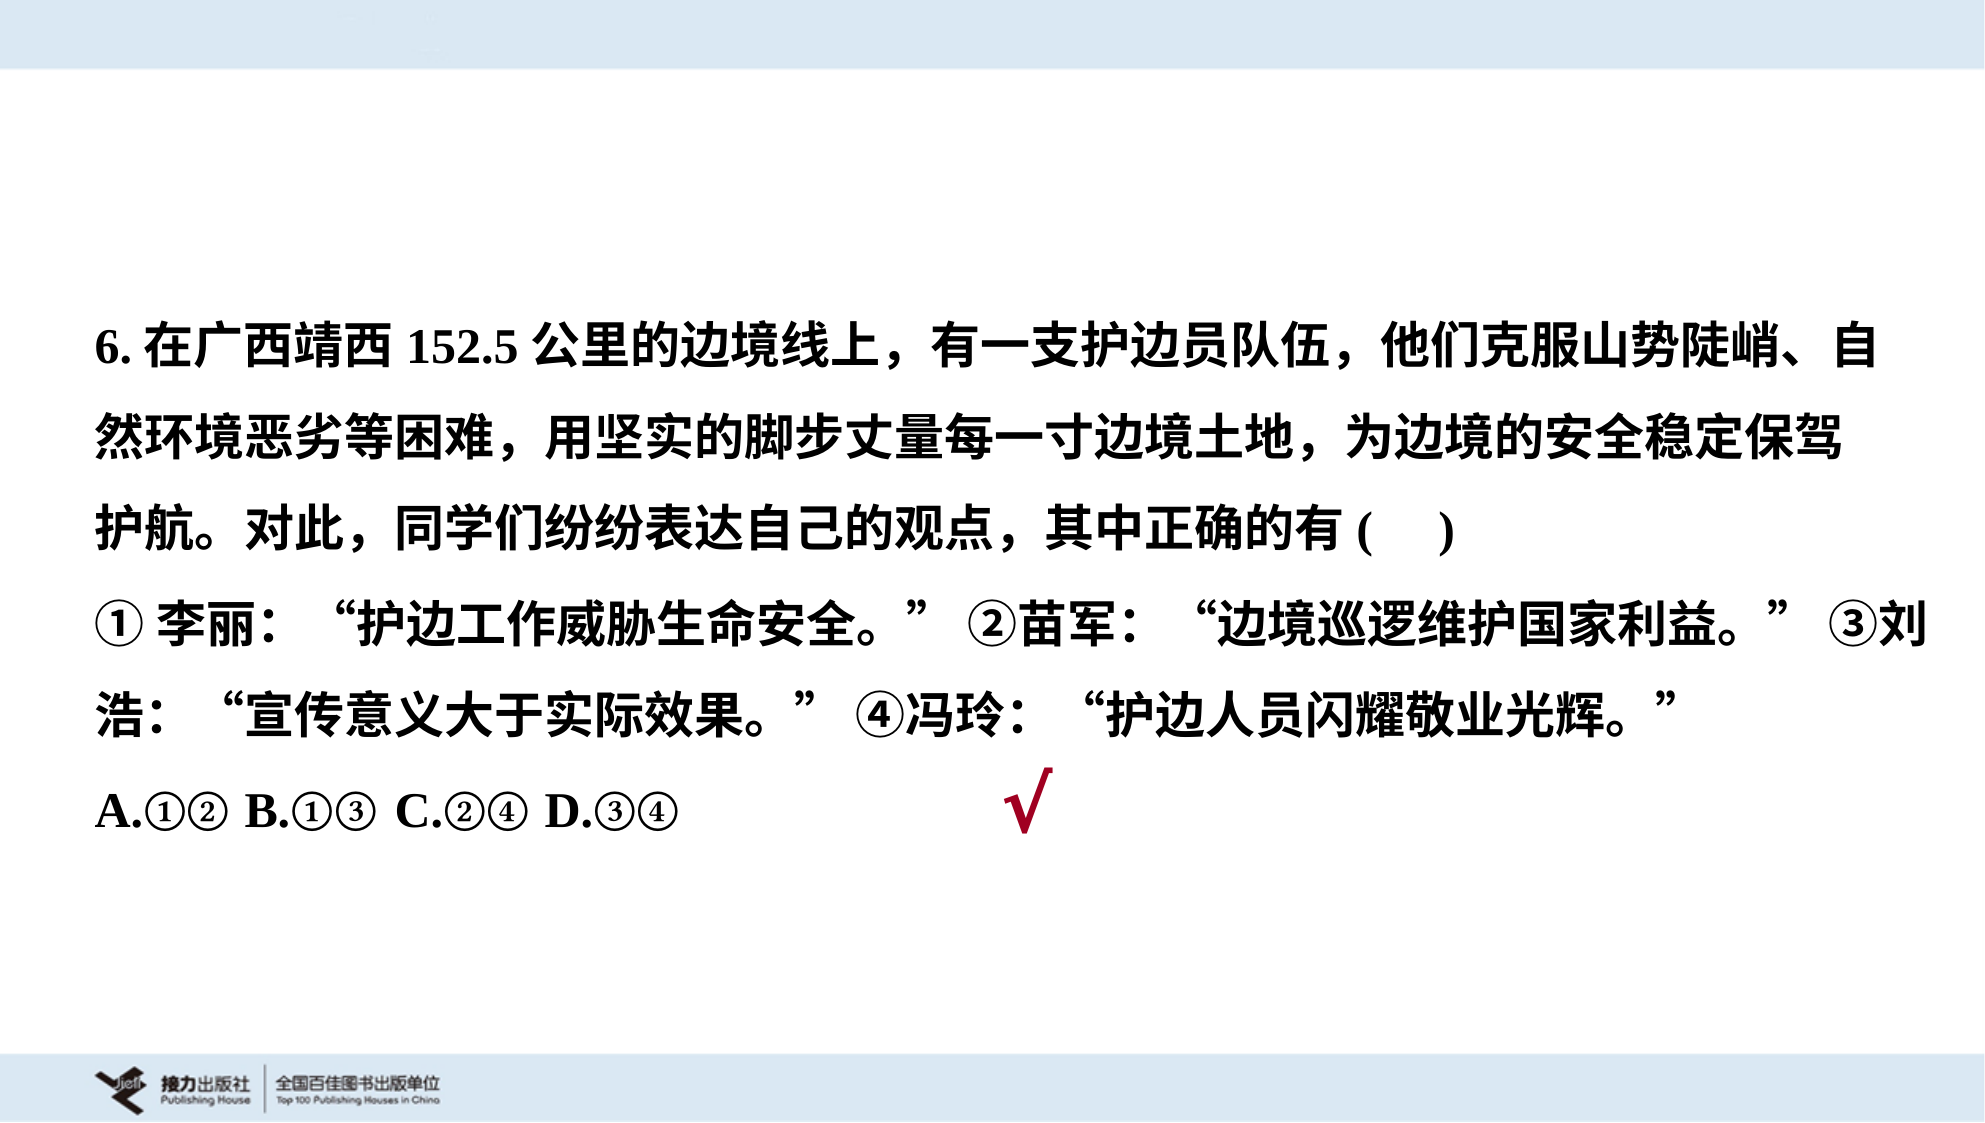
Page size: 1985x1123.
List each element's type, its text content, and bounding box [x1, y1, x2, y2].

text_box √ [1001, 755, 1054, 849]
text_box A.①② B.①③ C.②④ D.③④ [94, 750, 1892, 838]
text_box ①李丽：“护边工作威胁生命安全。” ②苗军：“边境巡逻维护国家利益。” ③刘 浩：“宣传意义大于实际效果。” ④冯玲：“护边人员闪耀敬业光辉。” [94, 560, 1892, 744]
picture [0, 0, 1985, 1122]
text_box 6.在广西靖西152.5公里的边境线上，有一支护边员队伍，他们克服山势陡峭、自 然环境恶劣等困难，用坚实的脚步丈量每一寸边境土地，为边境的安全稳定保驾 护航。对此，同学们纷纷表达自己的观点，其中正确的有( ) [94, 281, 1892, 557]
